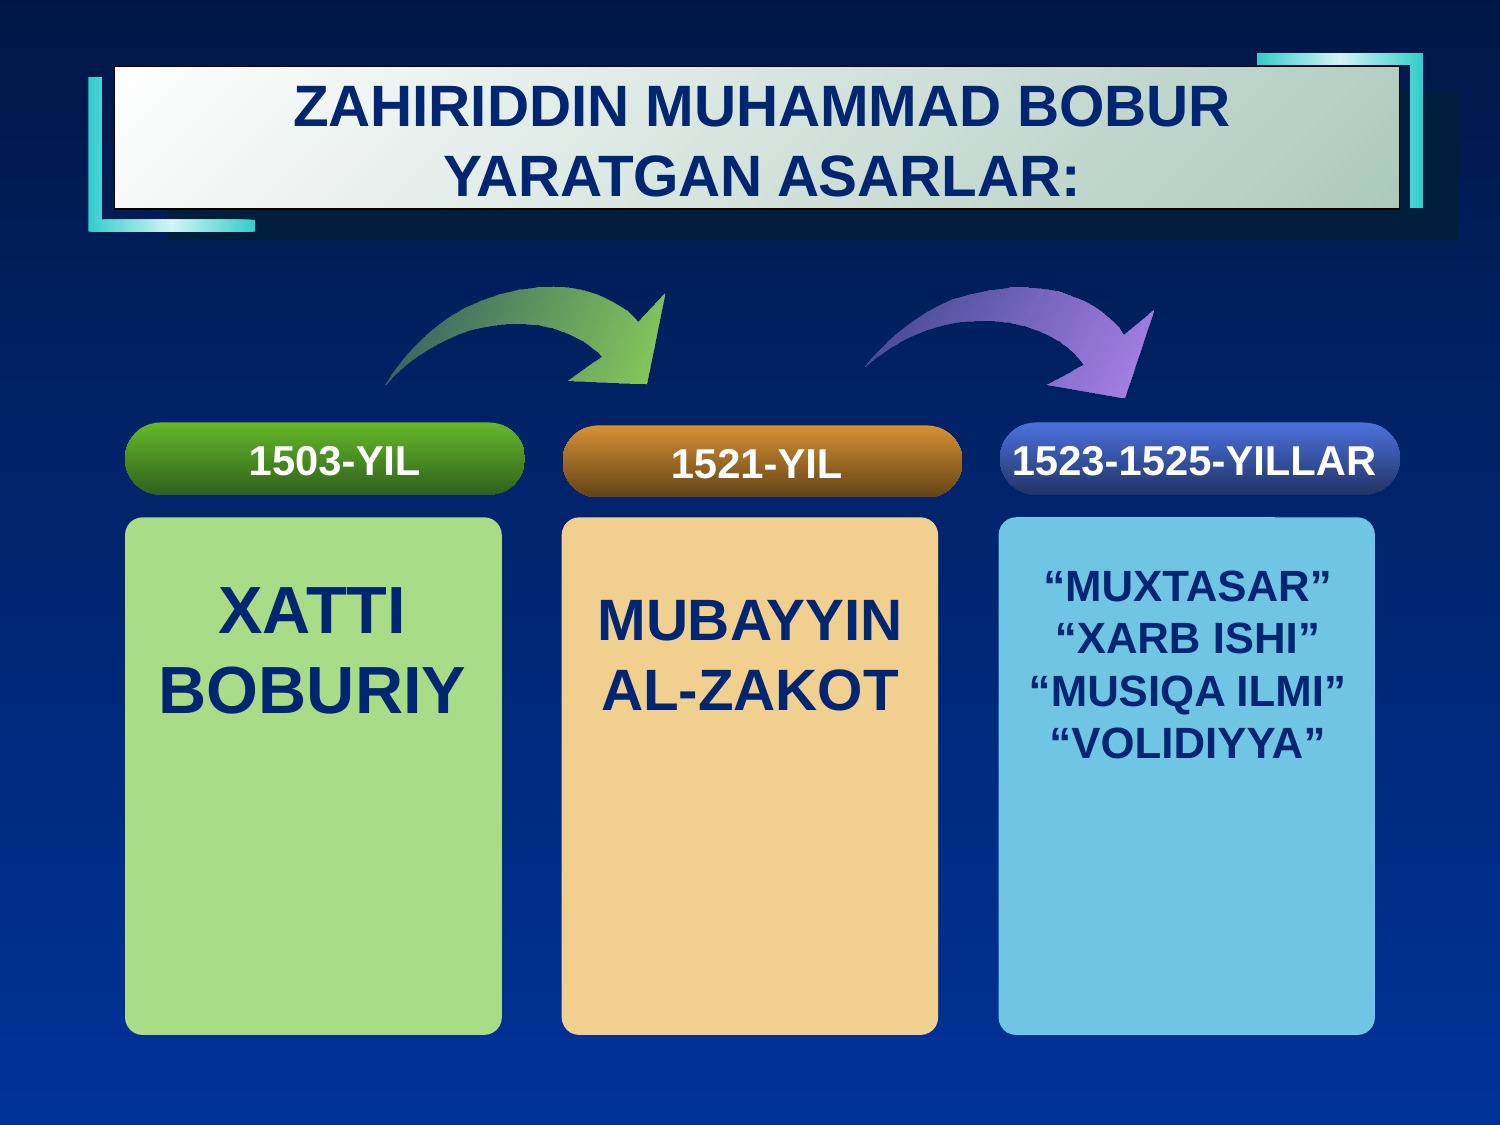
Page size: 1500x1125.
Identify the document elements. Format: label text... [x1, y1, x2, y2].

text_box [1400, 91, 1459, 241]
text_box [998, 517, 1375, 1036]
text_box [865, 288, 1154, 398]
text_box [1020, 422, 1380, 426]
text_box [385, 286, 665, 385]
text_box [88, 76, 256, 232]
text_box [561, 517, 939, 1036]
text_box [562, 425, 963, 498]
text_box 1523-1525-YILLAR [996, 426, 1392, 492]
text_box 1521-YIL [655, 429, 858, 495]
text_box [125, 422, 526, 495]
text_box 1503-YIL [214, 426, 455, 492]
text_box XATTI BOBURIY [137, 559, 488, 735]
text_box [114, 66, 1400, 209]
text_box “MUXTASAR” “XARB ISHI” “MUSIQA ILMI” “VOLIDIYYA” [1012, 550, 1363, 775]
text_box ZAHIRIDDIN MUHAMMAD BOBUR YARATGAN ASARLAR: [124, 101, 1400, 245]
text_box MUBAYYIN AL-ZAKOT [575, 574, 925, 730]
text_box [125, 517, 502, 1036]
text_box [1392, 436, 1400, 482]
text_box [1256, 53, 1424, 209]
